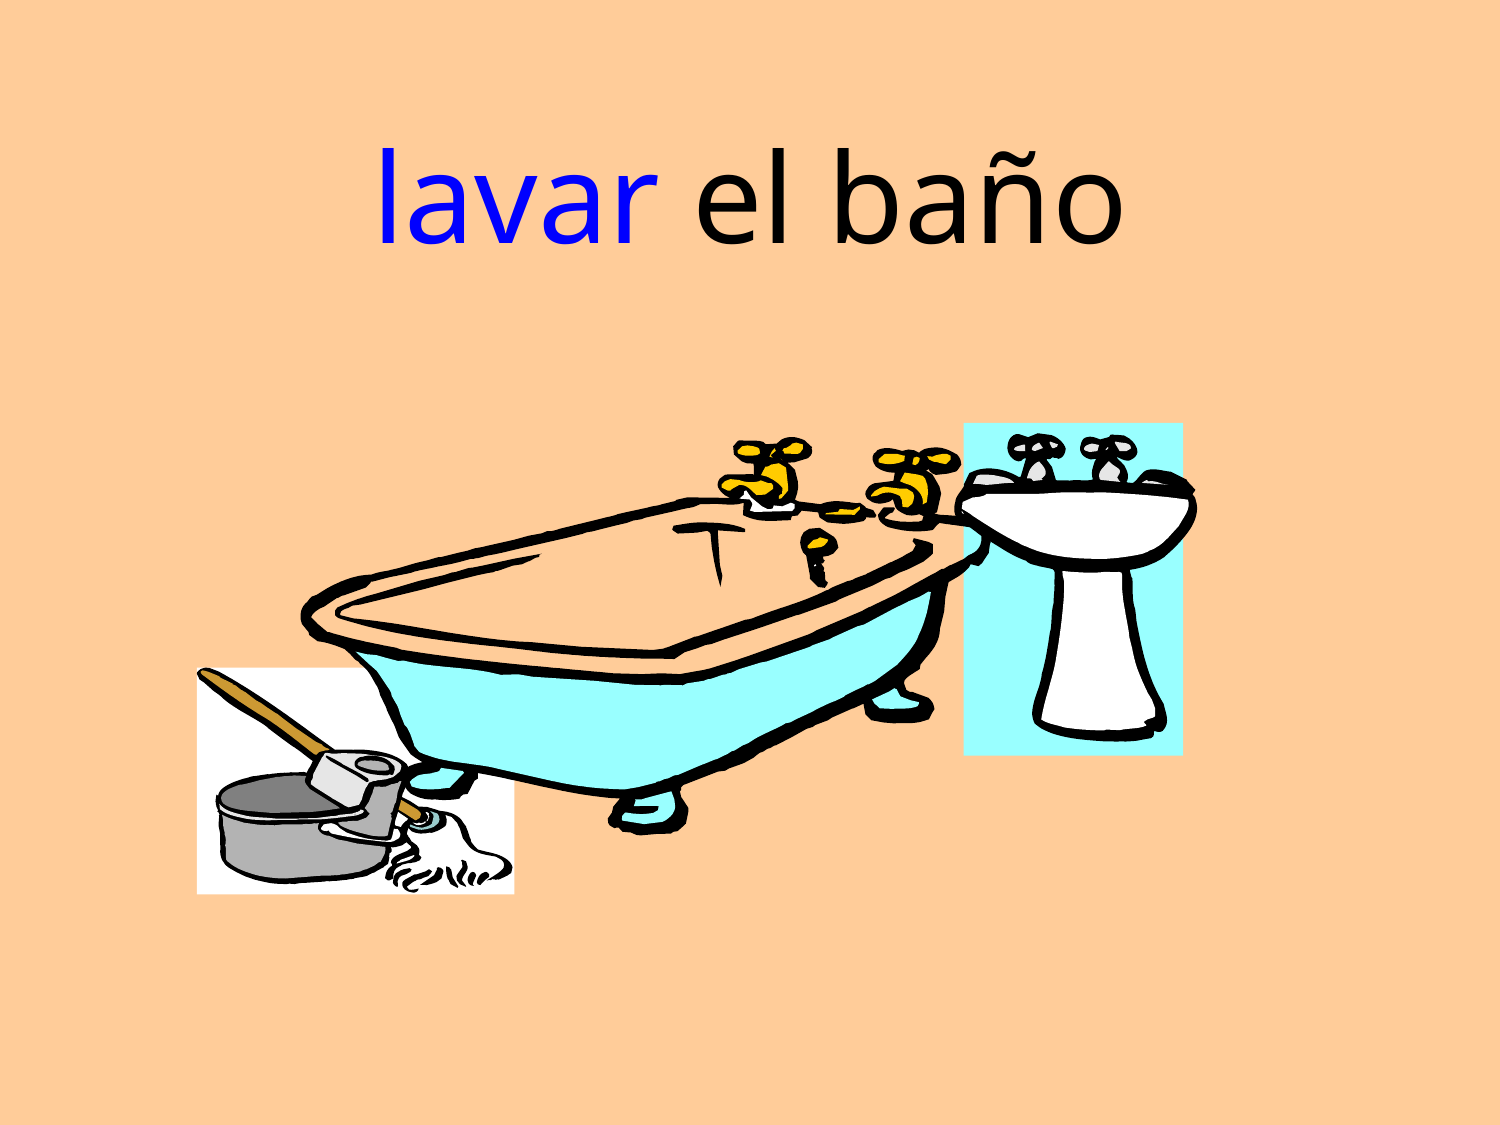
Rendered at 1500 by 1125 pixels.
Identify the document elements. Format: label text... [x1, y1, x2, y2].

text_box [196, 422, 1365, 1000]
title lavar el baño [112, 99, 1388, 288]
